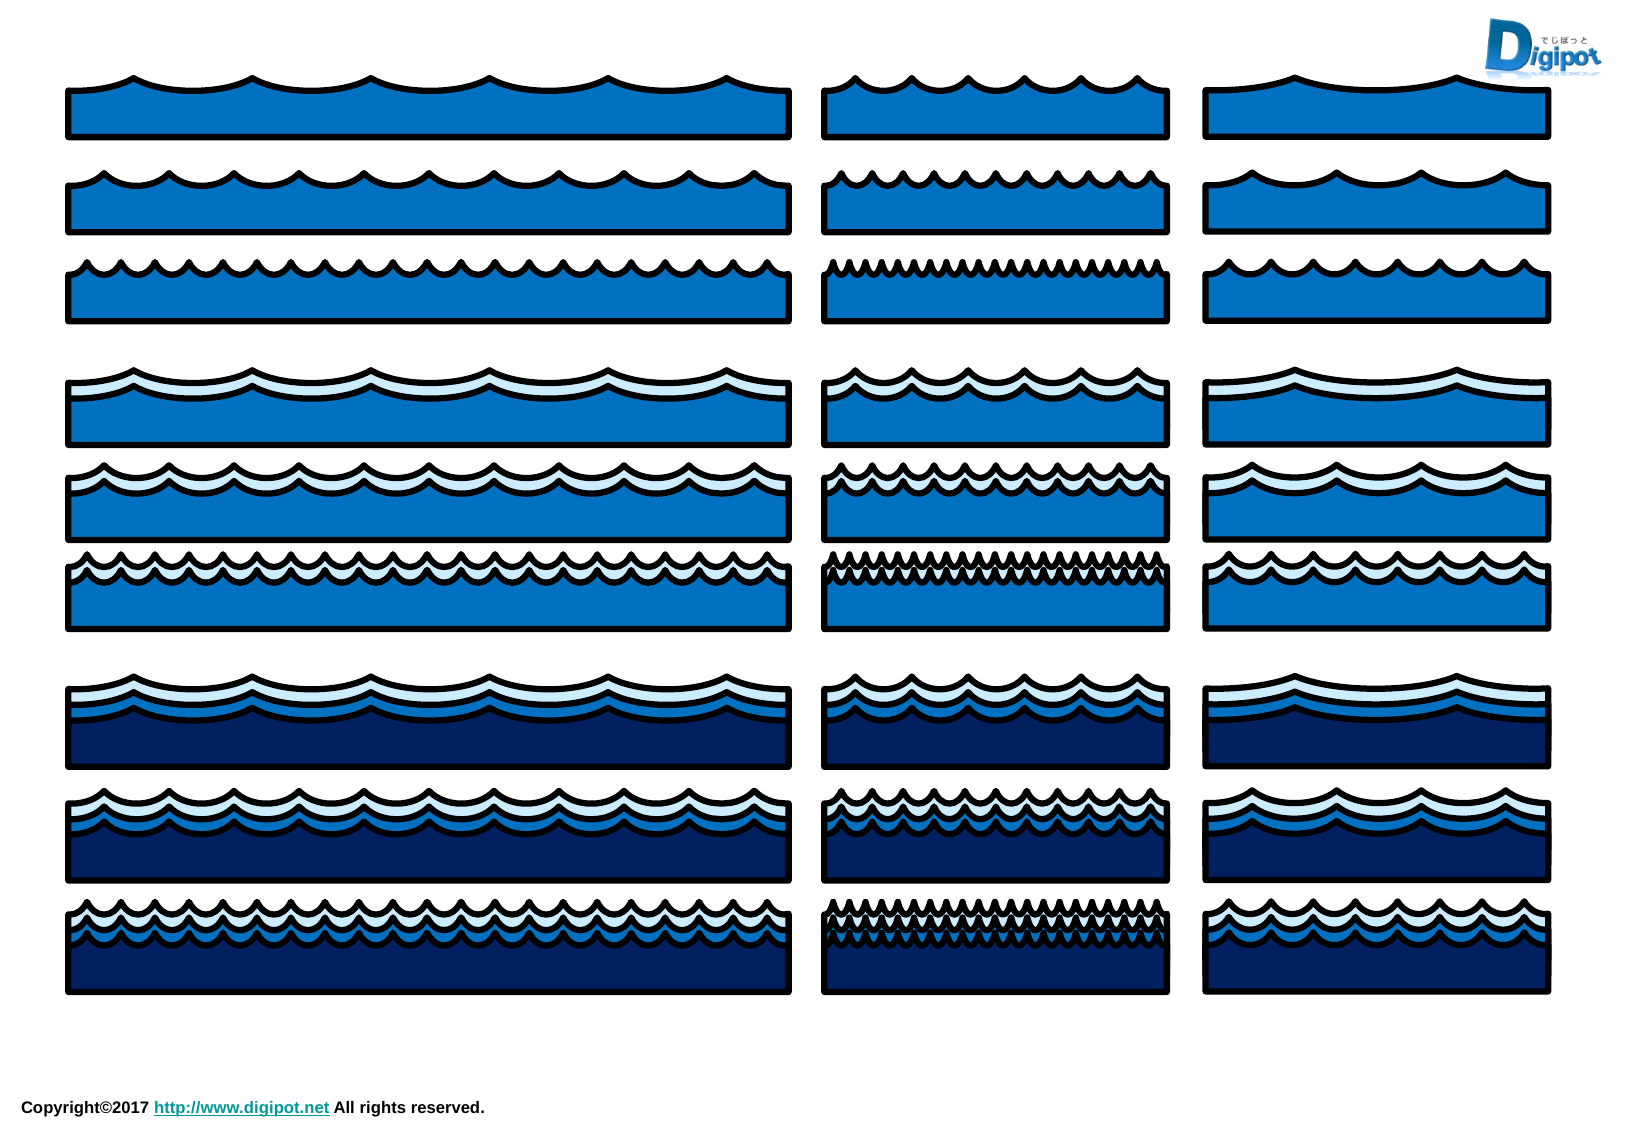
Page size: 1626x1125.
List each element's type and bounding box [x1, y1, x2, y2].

text_box [1205, 790, 1549, 881]
text_box [66, 368, 791, 396]
text_box [824, 465, 1168, 541]
text_box [824, 790, 1168, 881]
text_box [824, 676, 1168, 768]
text_box [1205, 369, 1549, 445]
text_box [1203, 75, 1551, 139]
text_box [66, 171, 791, 235]
text_box [68, 676, 789, 768]
text_box [1205, 464, 1549, 540]
text_box [68, 554, 789, 630]
text_box [68, 465, 789, 541]
text_box [822, 171, 1169, 235]
text_box [1203, 170, 1551, 234]
text_box [824, 901, 1168, 993]
text_box [66, 383, 791, 448]
text_box [1205, 553, 1549, 629]
text_box [68, 790, 789, 881]
text_box [822, 260, 1169, 324]
text_box [66, 76, 791, 140]
text_box [68, 901, 789, 993]
text_box [824, 370, 1168, 446]
text_box [1205, 675, 1549, 767]
text_box [1203, 259, 1551, 323]
text_box [824, 554, 1168, 630]
text_box [66, 260, 791, 324]
text_box [822, 76, 1169, 140]
picture [1485, 18, 1602, 82]
text_box [1205, 901, 1549, 992]
